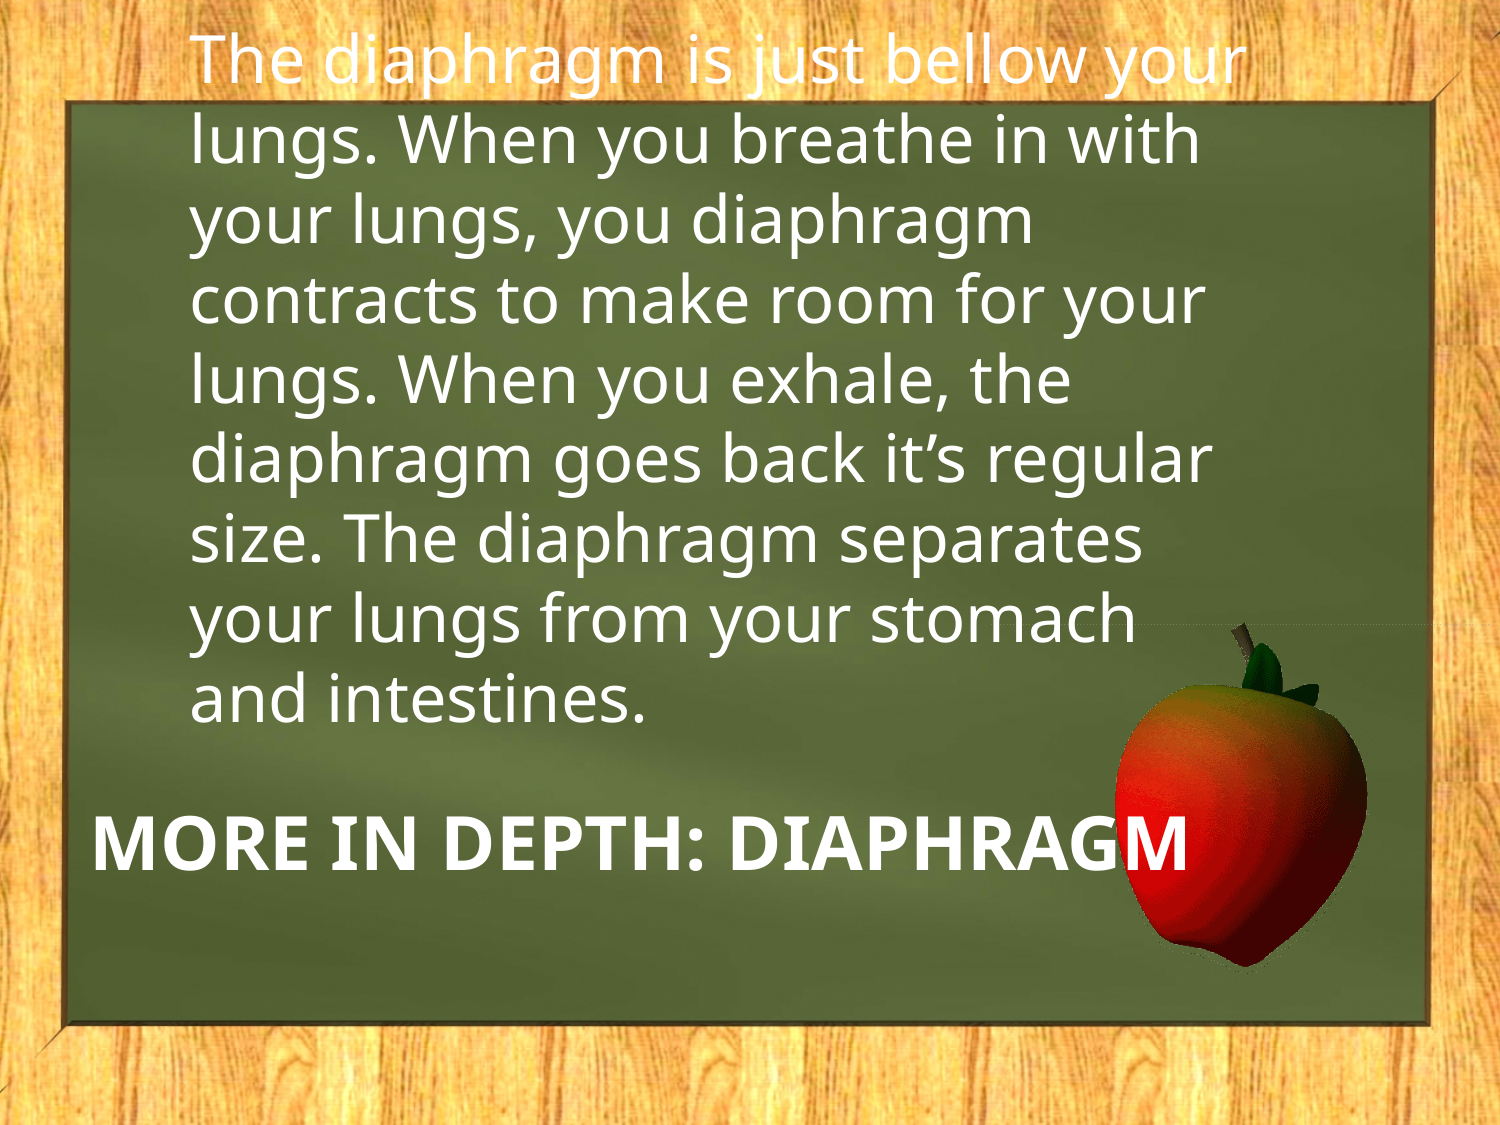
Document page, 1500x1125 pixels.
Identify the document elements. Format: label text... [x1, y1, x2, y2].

list The diaphragm is just bellow your lungs. When you breathe in with your lungs, you diaphragm contracts to make room for your lungs. When you exhale, the diaphragm goes back it’s regular size. The diaphragm separates your lungs from your stomach and intestines. [174, 480, 1282, 744]
picture [0, 0, 1500, 1125]
title More in depth: Diaphragm [74, 787, 982, 913]
